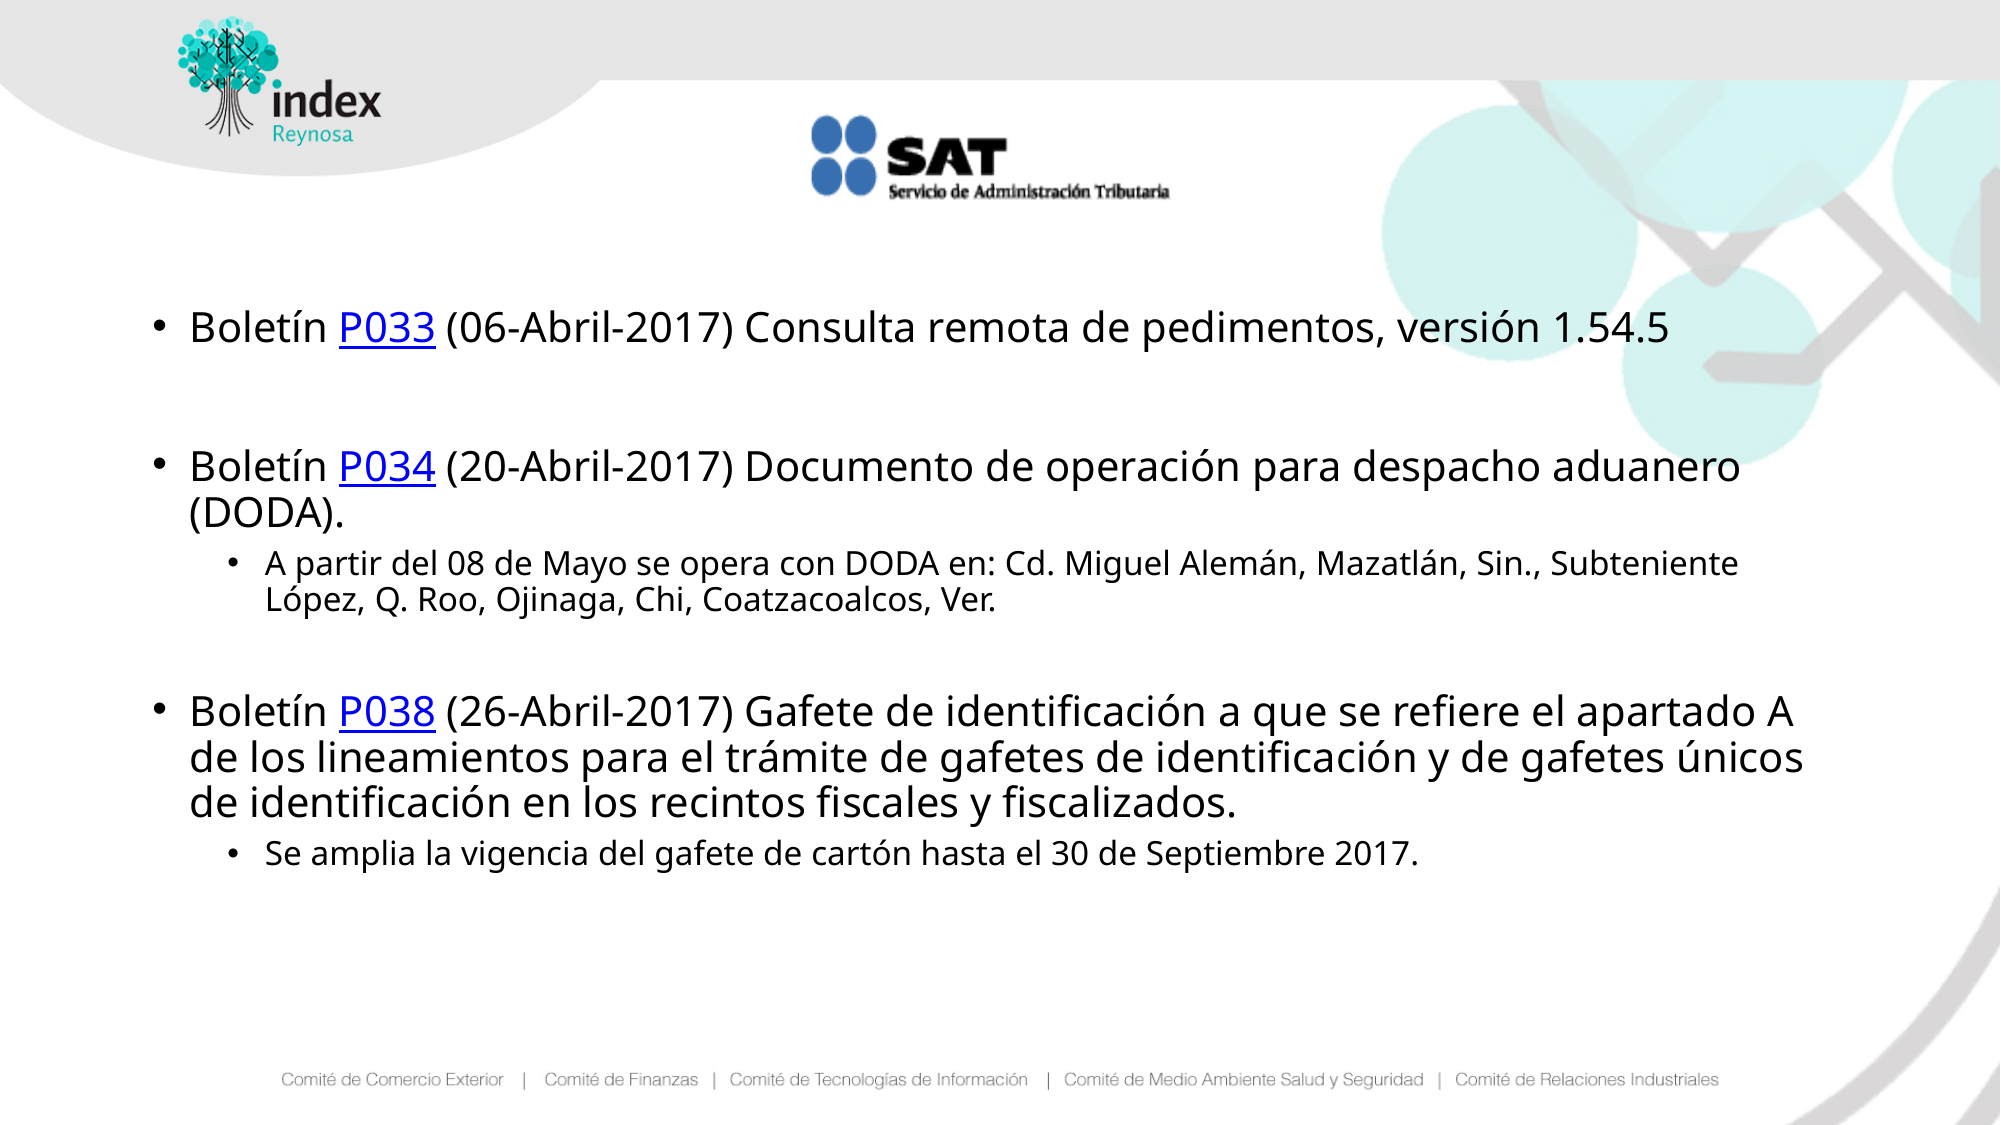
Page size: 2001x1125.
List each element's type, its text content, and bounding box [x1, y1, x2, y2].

picture [0, 0, 2000, 1125]
list Boletín P033 (06-Abril-2017) Consulta remota de pedimentos, versión 1.54.5 Boletín P034 (20-Abril-2017) Documento de operación para despacho aduanero (DODA). A partir del 08 de Mayo se opera con DODA en: Cd. Miguel Alemán, Mazatlán, Sin., Subteniente López, Q. Roo, Ojinaga, Chi, Coatzacoalcos, Ver. Boletín P038 (26-Abril-2017) Gafete de identificación a que se refiere el apartado A de los lineamientos para el trámite de gafetes de identificación y de gafetes únicos de identificación en los recintos fiscales y fiscalizados. Se amplia la vigencia del gafete de cartón hasta el 30 de Septiembre 2017. [137, 294, 1863, 850]
